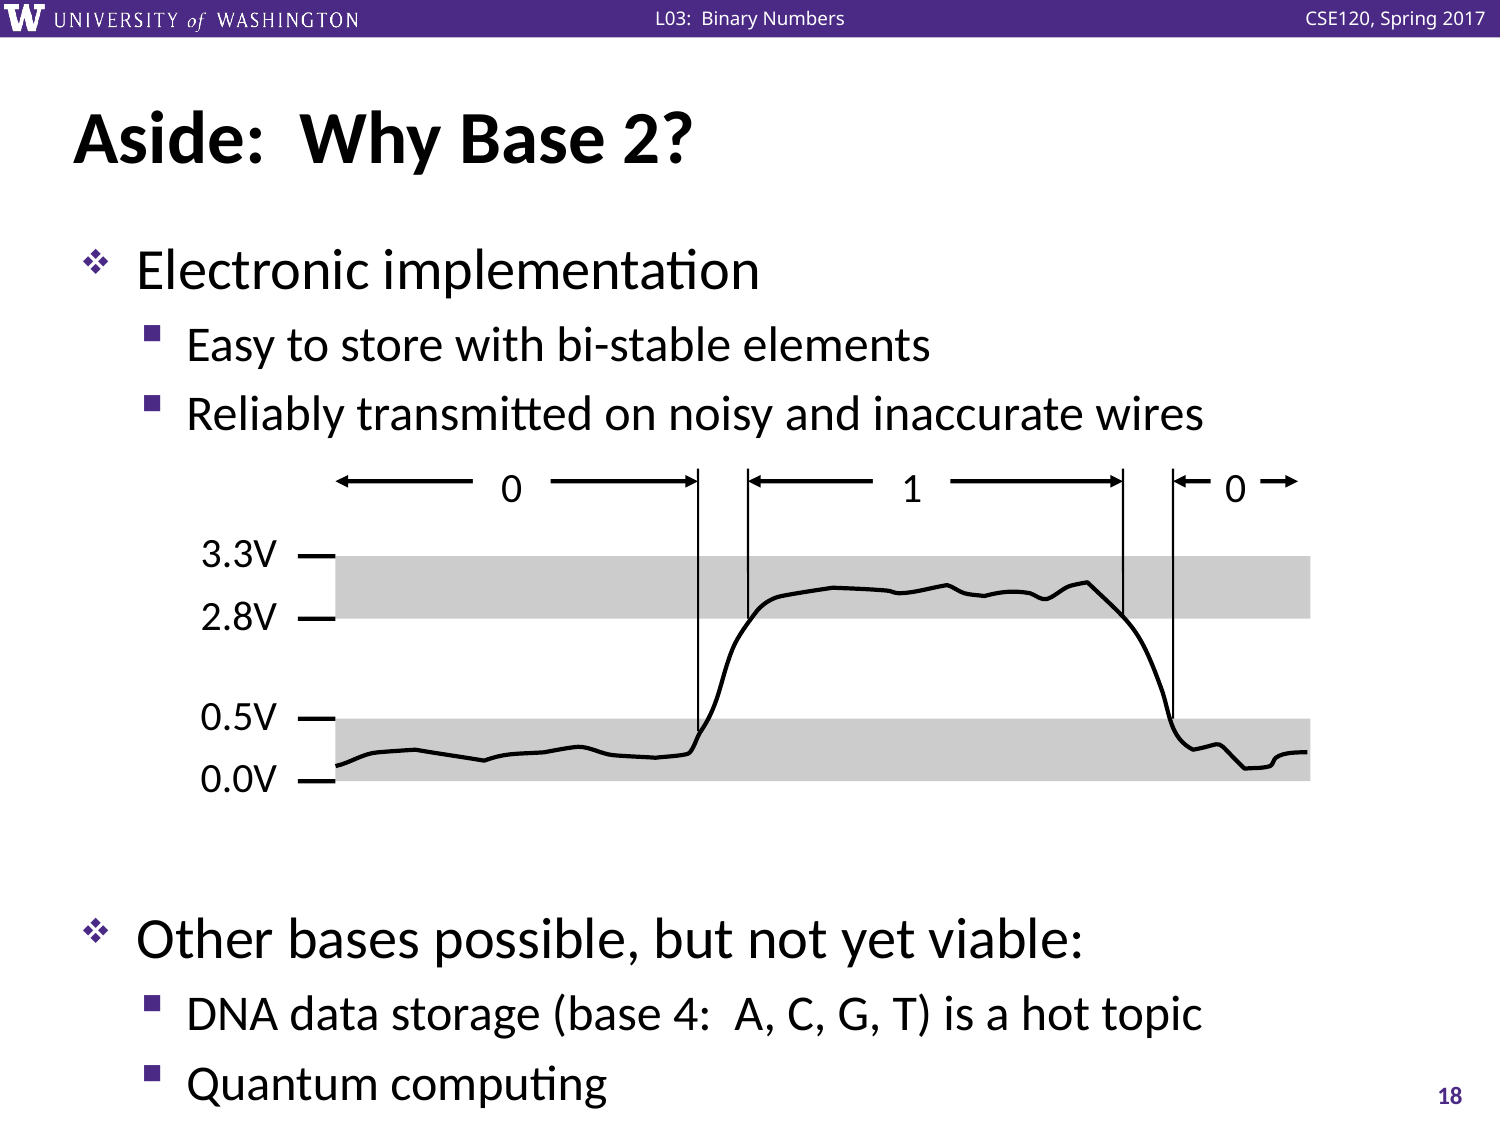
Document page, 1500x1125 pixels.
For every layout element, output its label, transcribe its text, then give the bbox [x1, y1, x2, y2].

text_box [185, 452, 1311, 810]
title Aside: Why Base 2? [58, 71, 1438, 197]
slide_number 18 [1400, 1065, 1500, 1125]
picture [4, 4, 358, 32]
list Electronic implementation Easy to store with bi-stable elements Reliably transmitted on noisy and inaccurate wires Other bases possible, but not yet viable: DNA data storage (base 4: A, C, G, T) is a hot topic Quantum computing [64, 223, 1438, 1040]
